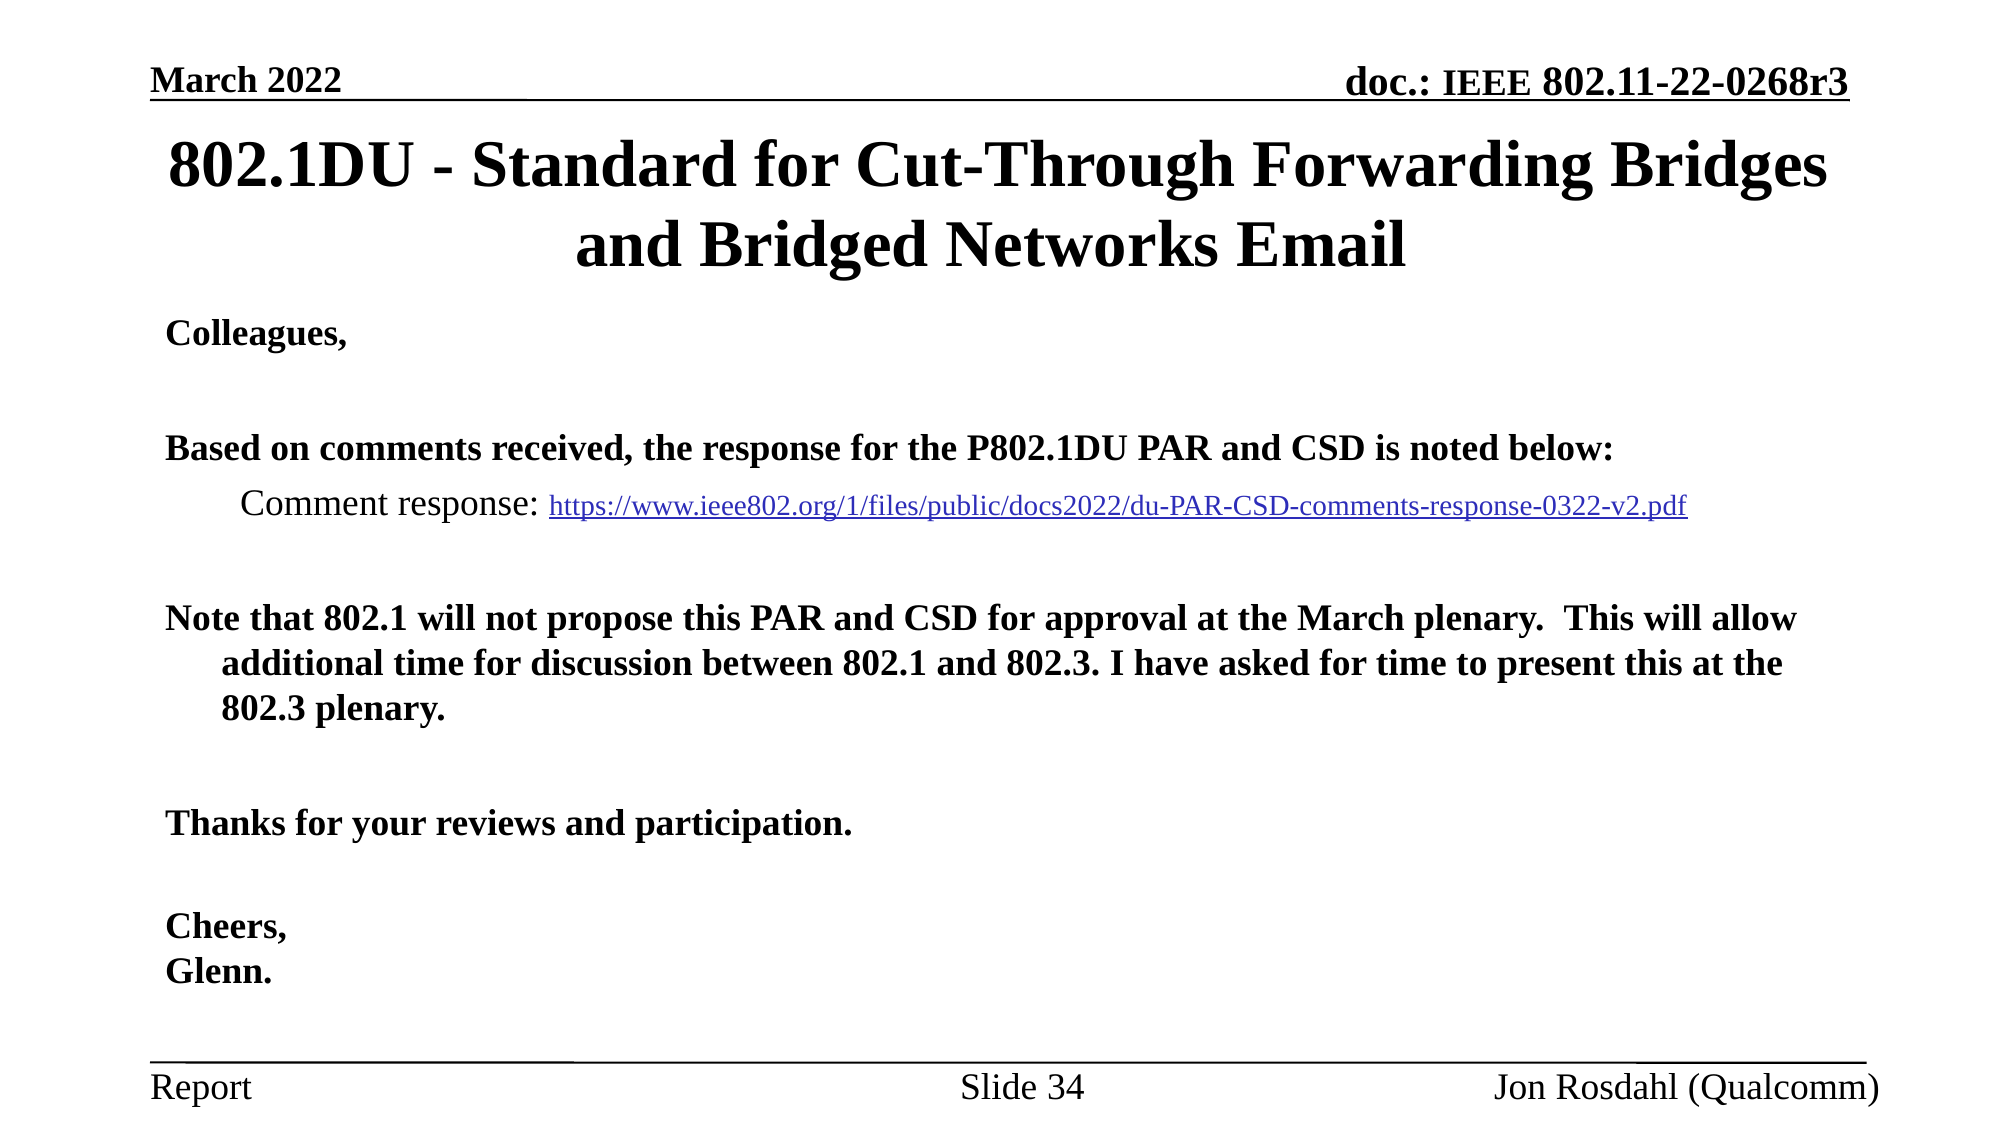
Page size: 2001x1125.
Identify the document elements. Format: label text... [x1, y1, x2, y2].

list Colleagues, Based on comments received, the response for the P802.1DU PAR and CSD is noted below: Comment response: https://www.ieee802.org/1/files/public/docs2022/du-PAR-CSD-comments-response-0322-v2.pdf Note that 802.1 will not propose this PAR and CSD for approval at the March plenary. This will allow additional time for discussion between 802.1 and 802.3. I have asked for time to present this at the 802.3 plenary. Thanks for your reviews and participation. Cheers, Glenn. [149, 299, 1850, 1063]
slide_number Slide 34 [950, 1061, 1095, 1125]
footer Jon Rosdahl (Qualcomm) [1436, 1061, 1881, 1108]
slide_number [149, 49, 431, 100]
title 802.1DU - Standard for Cut-Through Forwarding Bridges and Bridged Networks Email [149, 112, 1850, 288]
